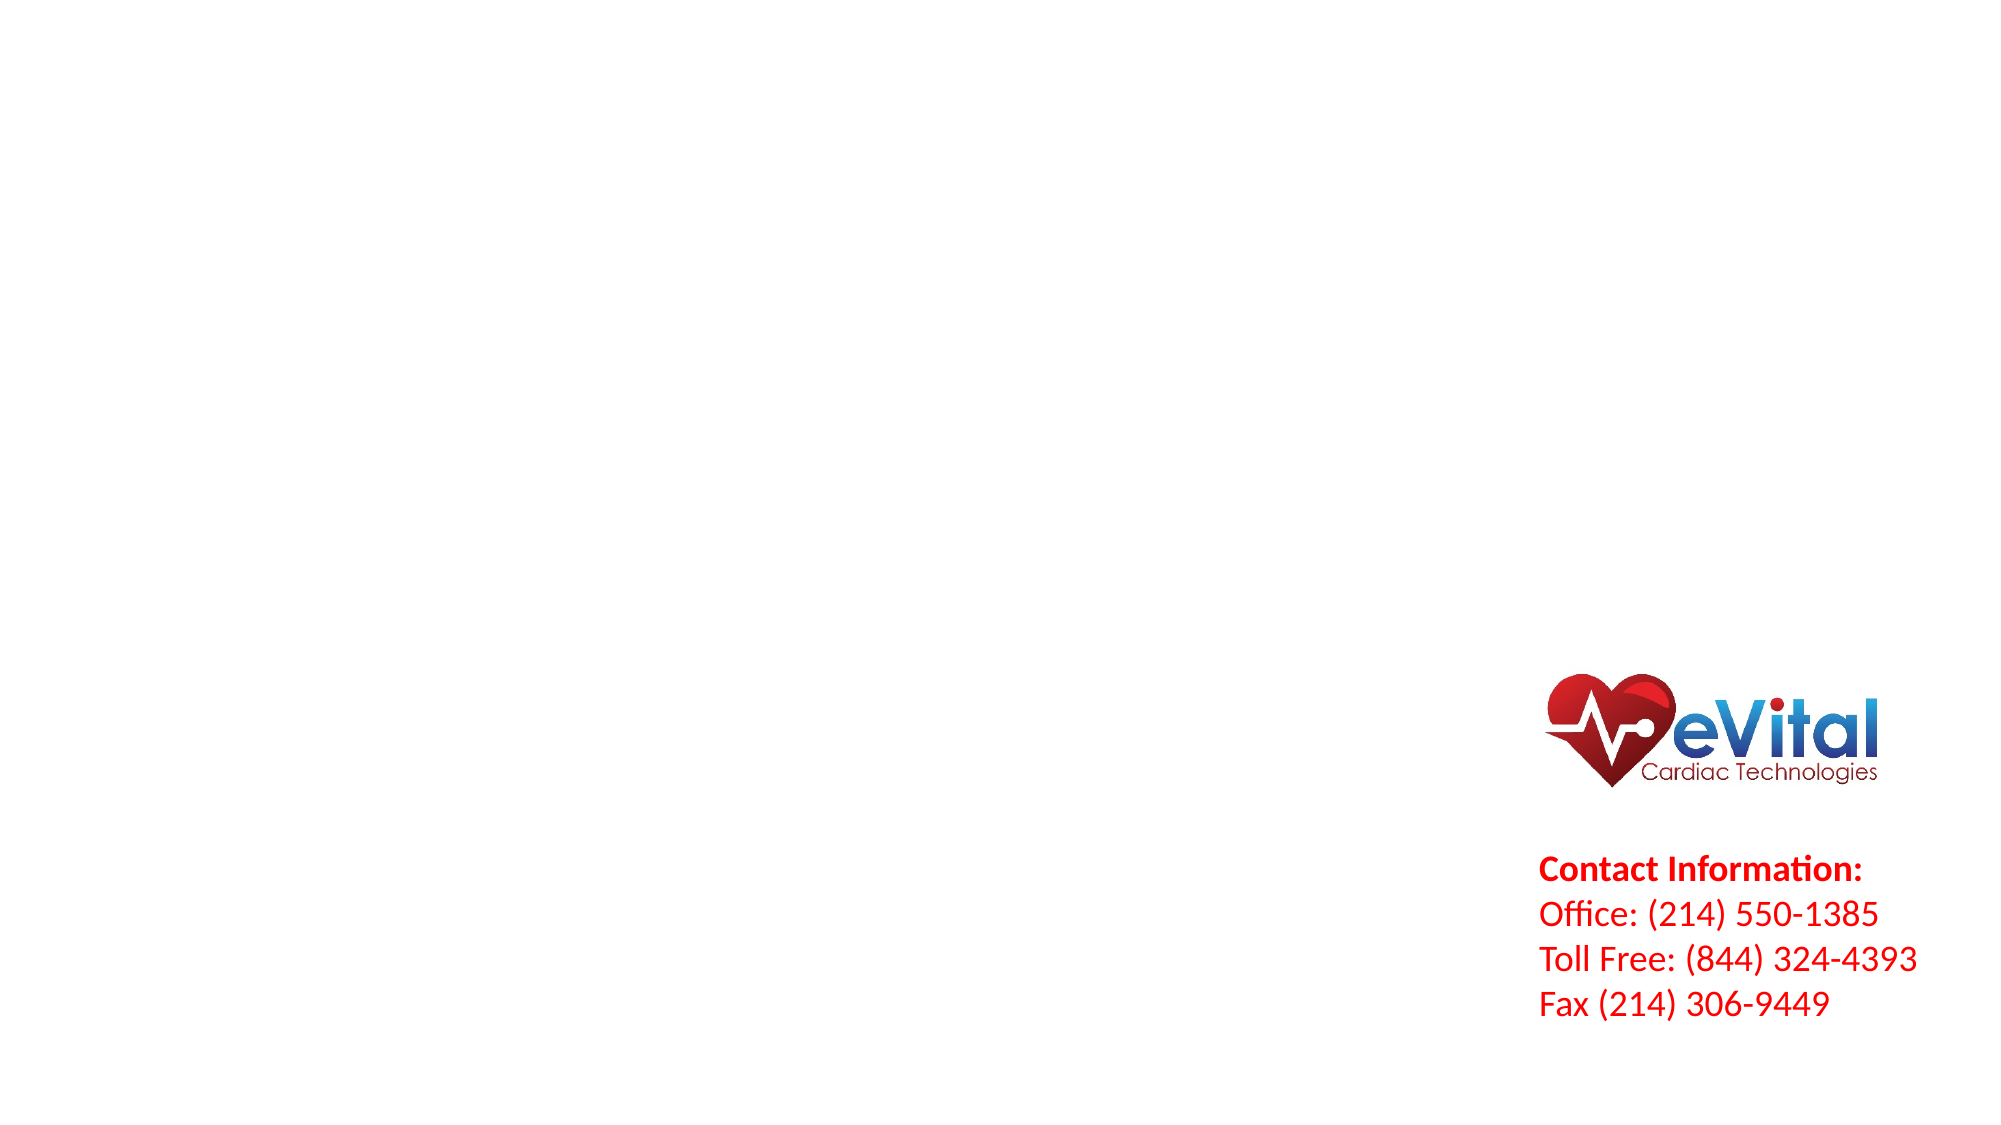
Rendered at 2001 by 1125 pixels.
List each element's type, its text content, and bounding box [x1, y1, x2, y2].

text_box Contact Information: Office: (214) 550-1385 Toll Free: (844) 324-4393 Fax (214) 306-9449 [1524, 837, 1952, 1032]
picture [1524, 654, 1897, 807]
